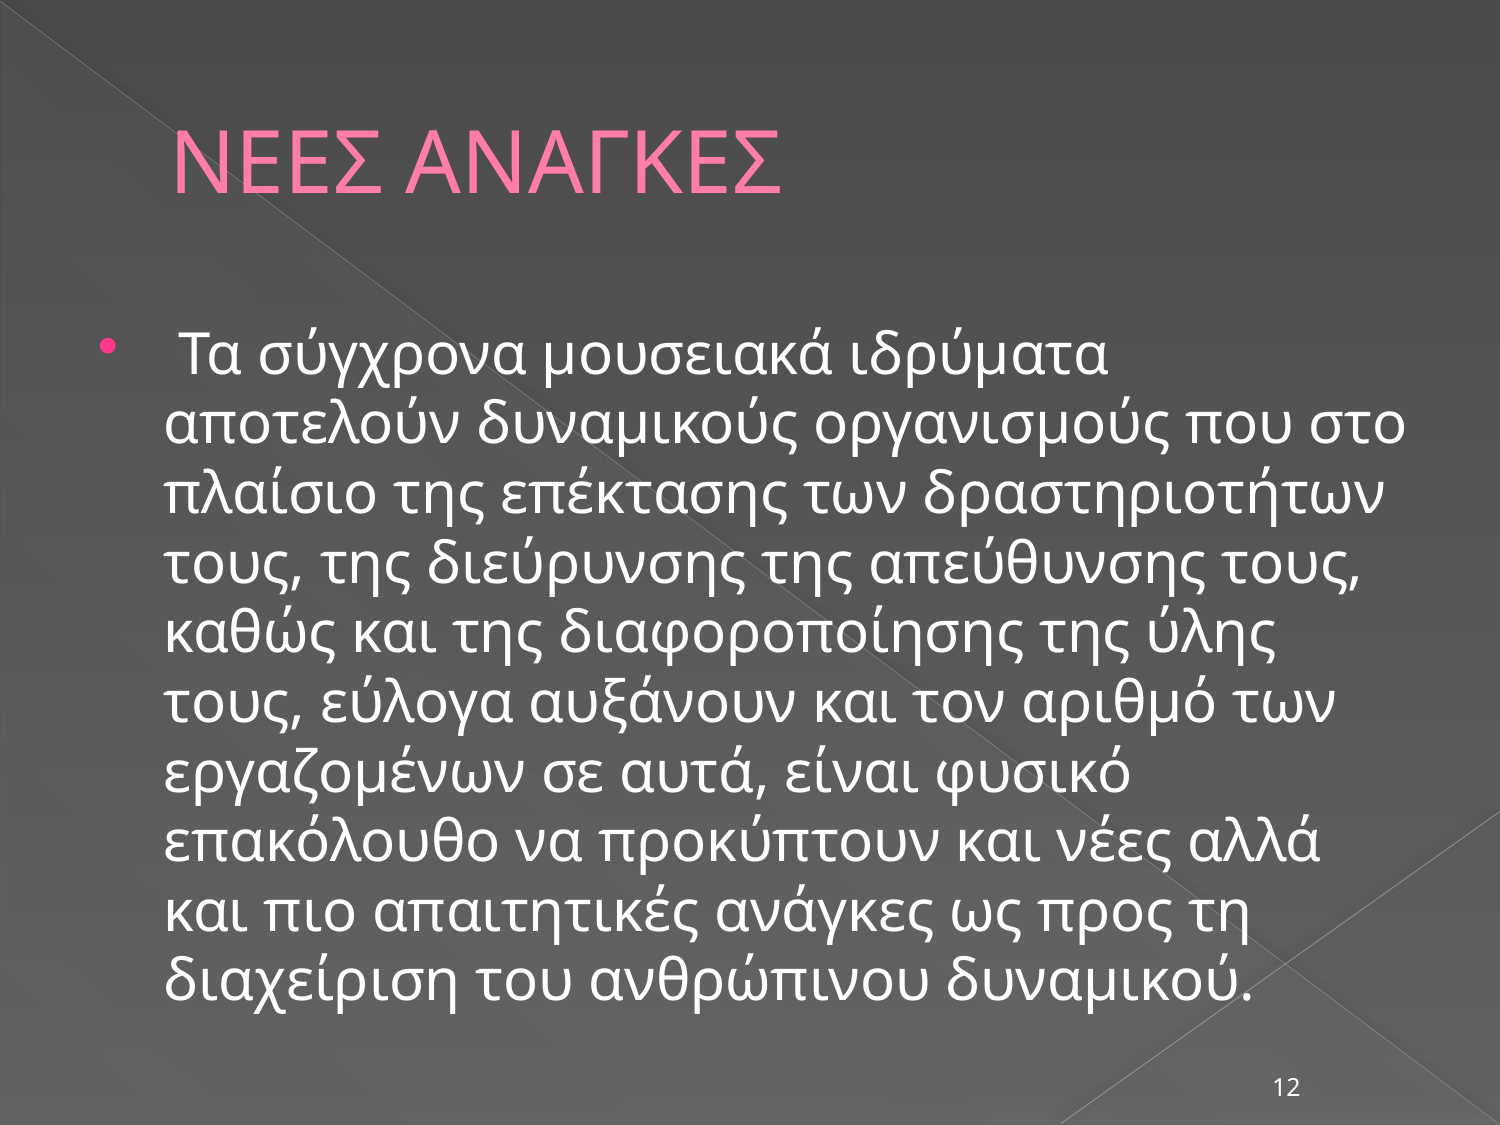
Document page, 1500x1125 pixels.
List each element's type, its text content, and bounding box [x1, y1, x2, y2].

list Τα σύγχρονα μουσειακά ιδρύματα αποτελούν δυναμικούς οργανισμούς που στο πλαίσιο της επέκτασης των δραστηριοτήτων τους, της διεύρυνσης της απεύθυνσης τους, καθώς και της διαφοροποίησης της ύλης τους, εύλογα αυξάνουν και τον αριθμό των εργαζομένων σε αυτά, είναι φυσικό επακόλουθο να προκύπτουν και νέες αλλά και πιο απαιτητικές ανάγκες ως προς τη διαχείριση του ανθρώπινου δυναμικού. [75, 308, 1425, 1059]
title ΝΕΕΣ ΑΝΑΓΚΕΣ [75, 43, 1425, 274]
slide_number 12 [1245, 1063, 1328, 1113]
